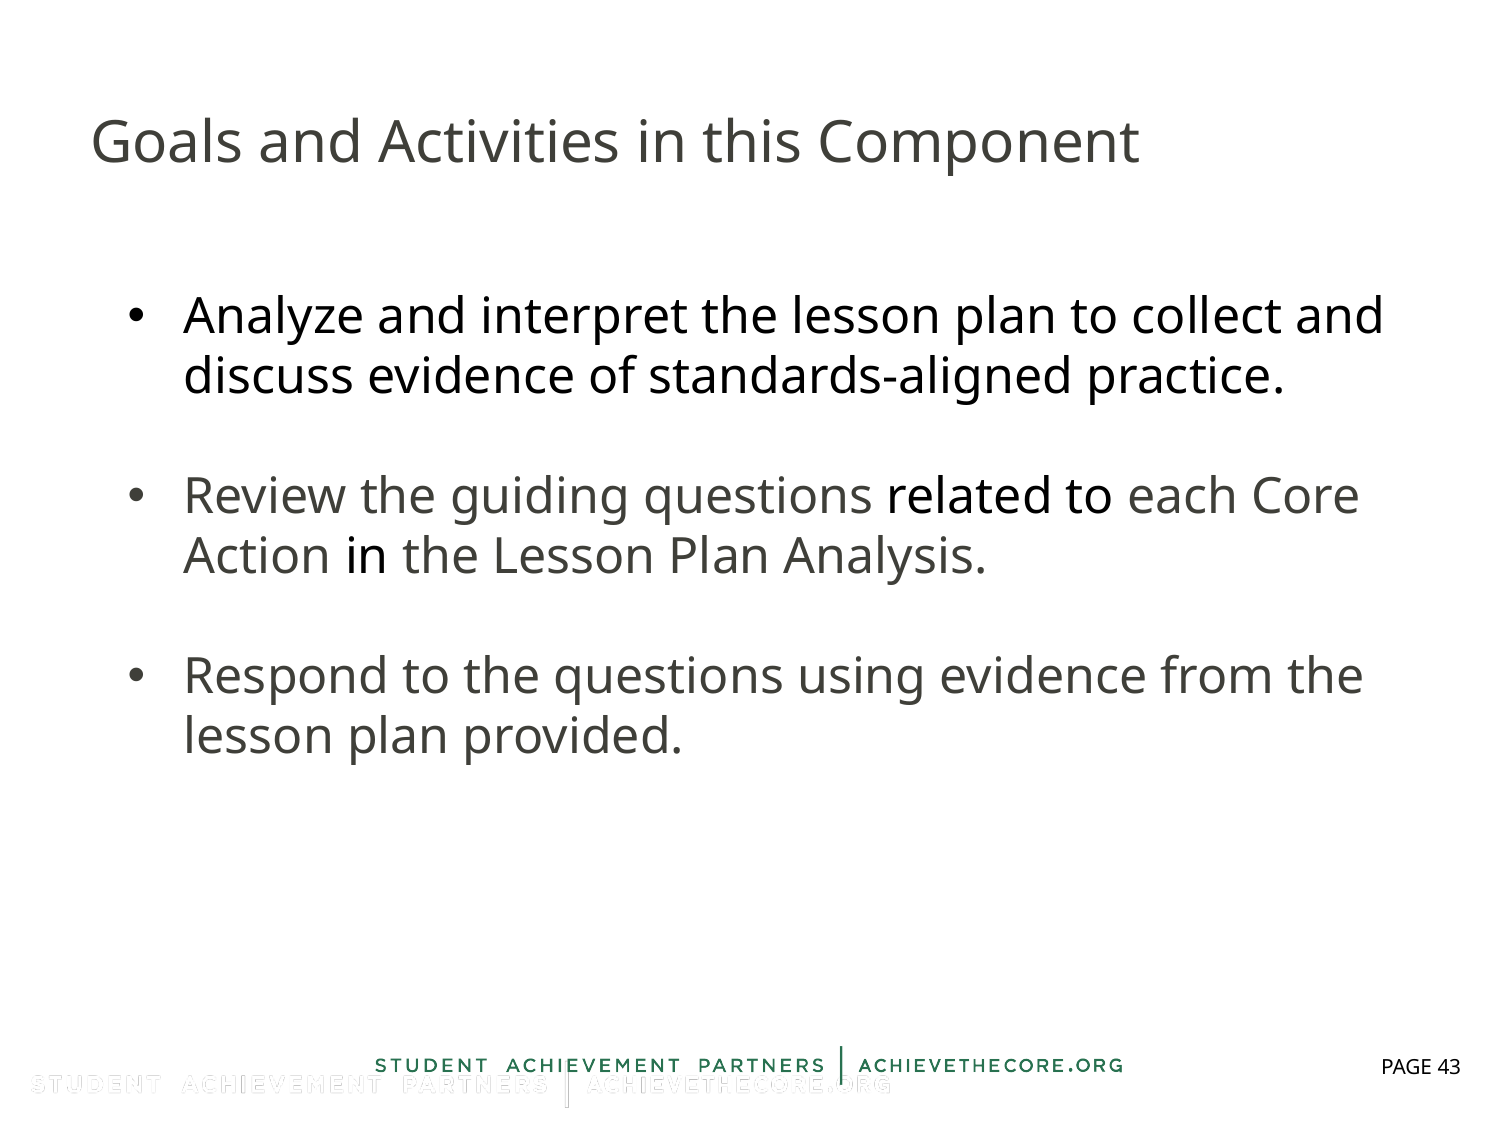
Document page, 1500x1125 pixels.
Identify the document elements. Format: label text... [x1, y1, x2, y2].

picture [375, 1046, 1122, 1085]
list Analyze and interpret the lesson plan to collect and discuss evidence of standards-aligned practice. Review the guiding questions related to each Core Action in the Lesson Plan Analysis. Respond to the questions using evidence from the lesson plan provided. [75, 268, 1425, 1012]
title Goals and Activities in this Component [75, 45, 1425, 233]
